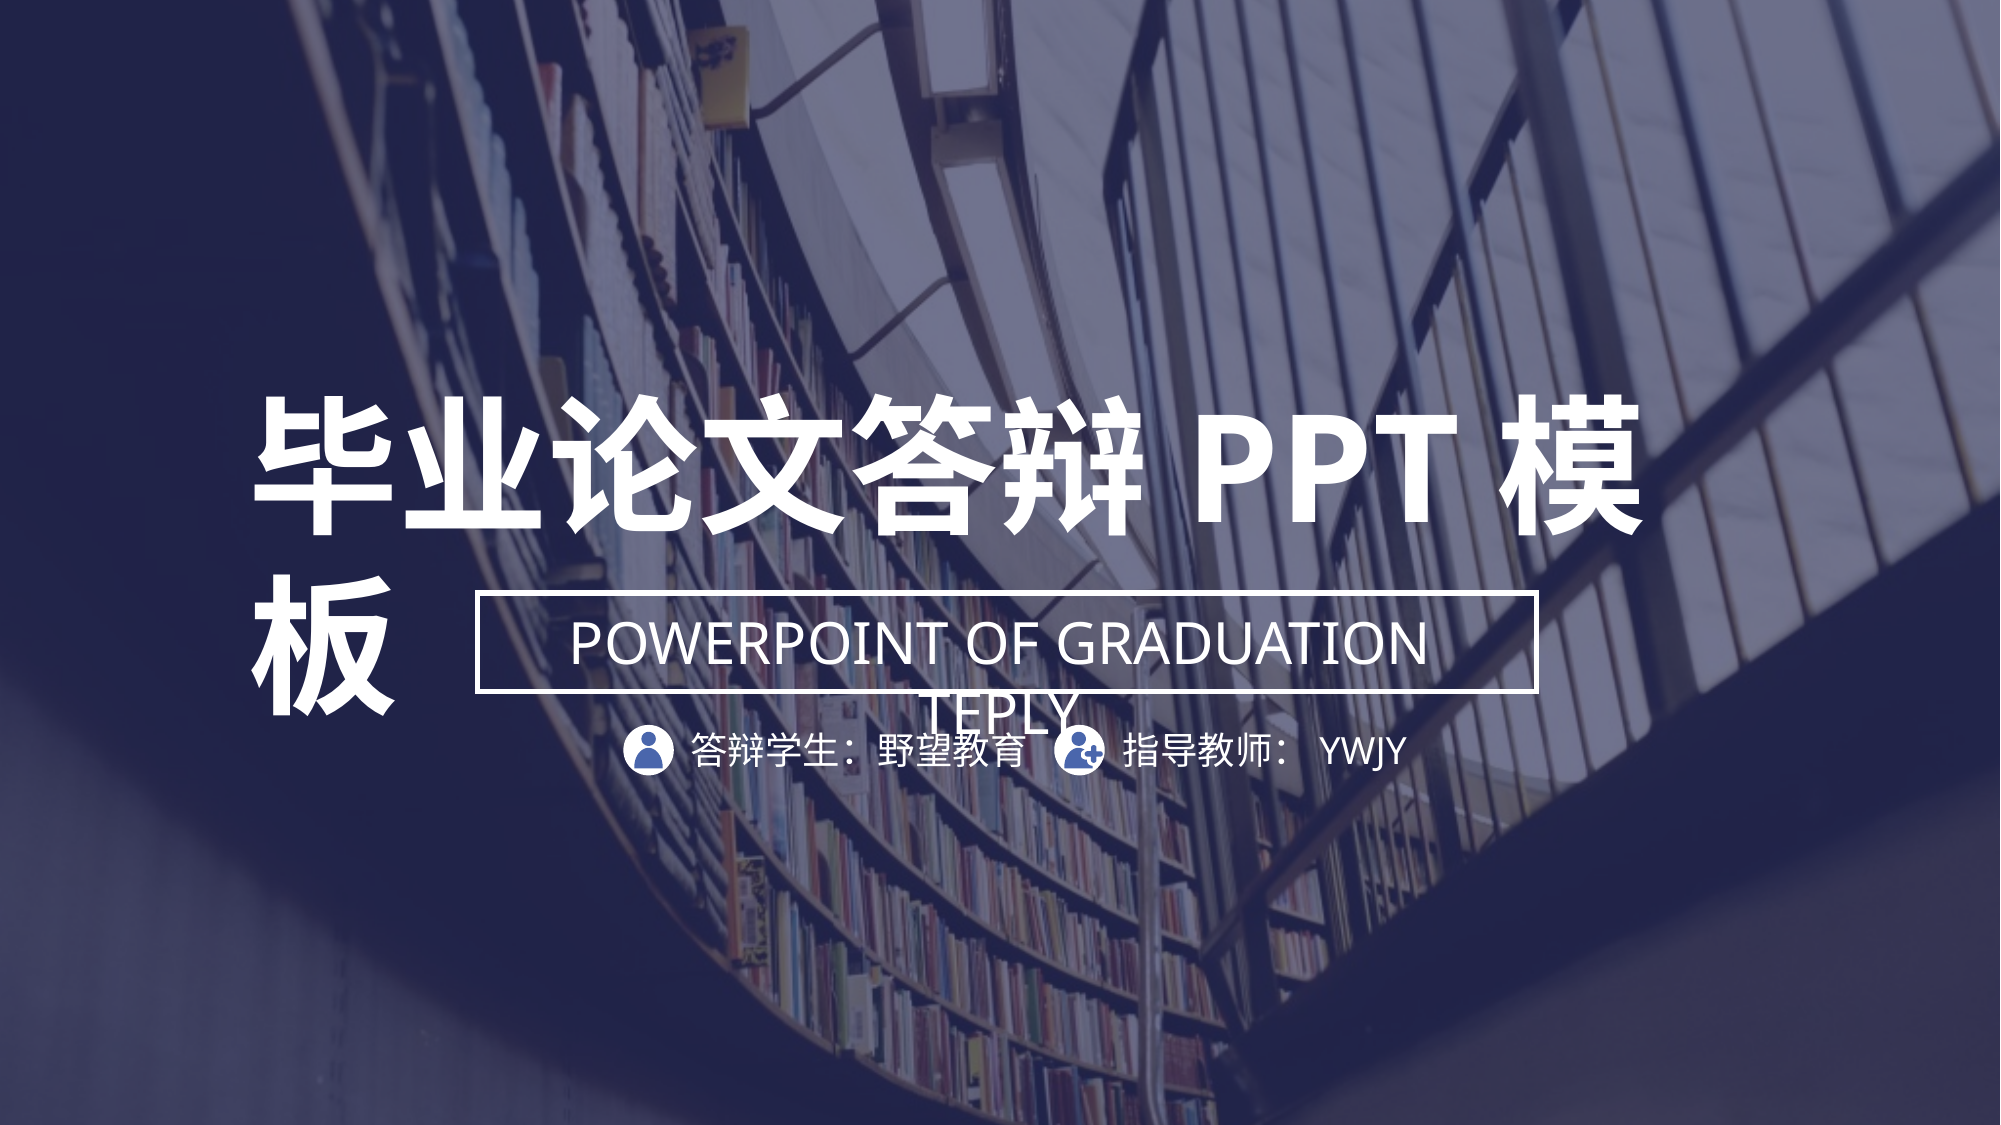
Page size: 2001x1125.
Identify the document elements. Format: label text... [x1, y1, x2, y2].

text_box 毕业论文答辩PPT模板 [234, 365, 1766, 741]
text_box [623, 719, 1420, 781]
text_box [476, 592, 1537, 693]
text_box POWERPOINT OF GRADUATION TEPLY [471, 598, 1529, 754]
